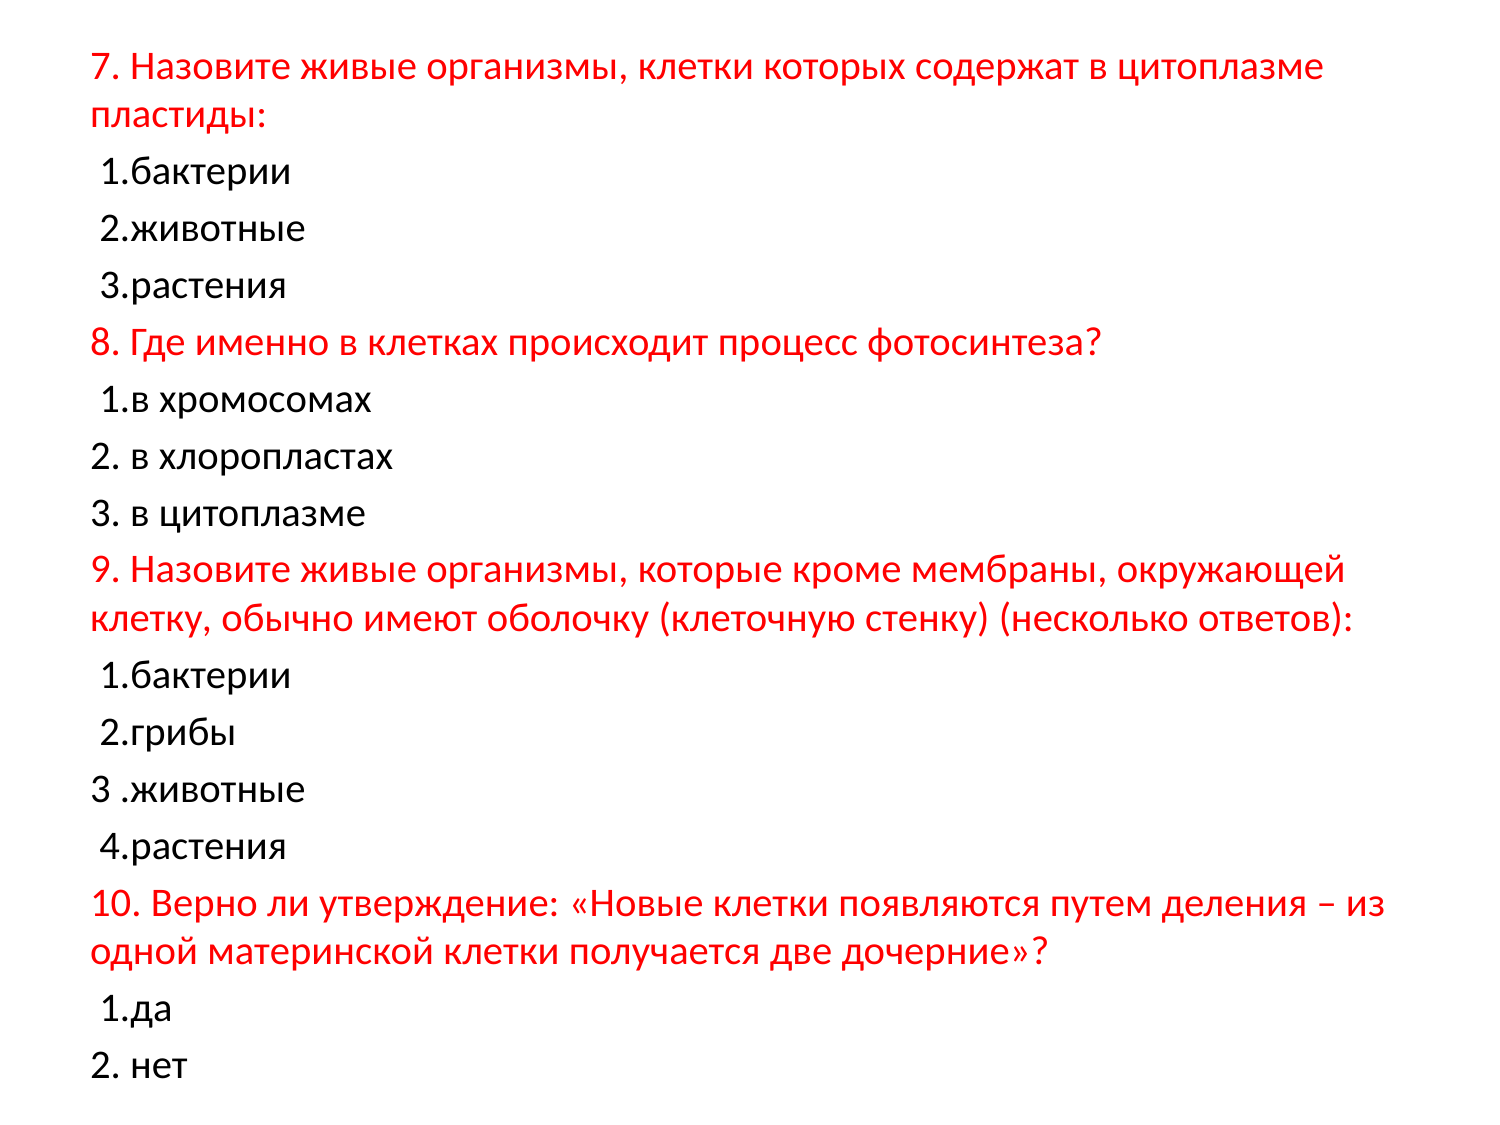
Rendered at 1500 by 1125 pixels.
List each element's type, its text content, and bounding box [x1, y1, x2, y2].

list 7. Назовите живые организмы, клетки которых содержат в цитоплазме пластиды: 1.бактерии 2.животные 3.растения 8. Где именно в клетках происходит процесс фотосинтеза? 1.в хромосомах 2. в хлоропластах 3. в цитоплазме 9. Назовите живые организмы, которые кроме мембраны, окружающей клетку, обычно имеют оболочку (клеточную стенку) (несколько ответов): 1.бактерии 2.грибы 3 .животные 4.растения 10. Верно ли утверждение: «Новые клетки появляются путем деления – из одной материнской клетки получается две дочерние»? 1.да 2. нет [75, 30, 1425, 1106]
